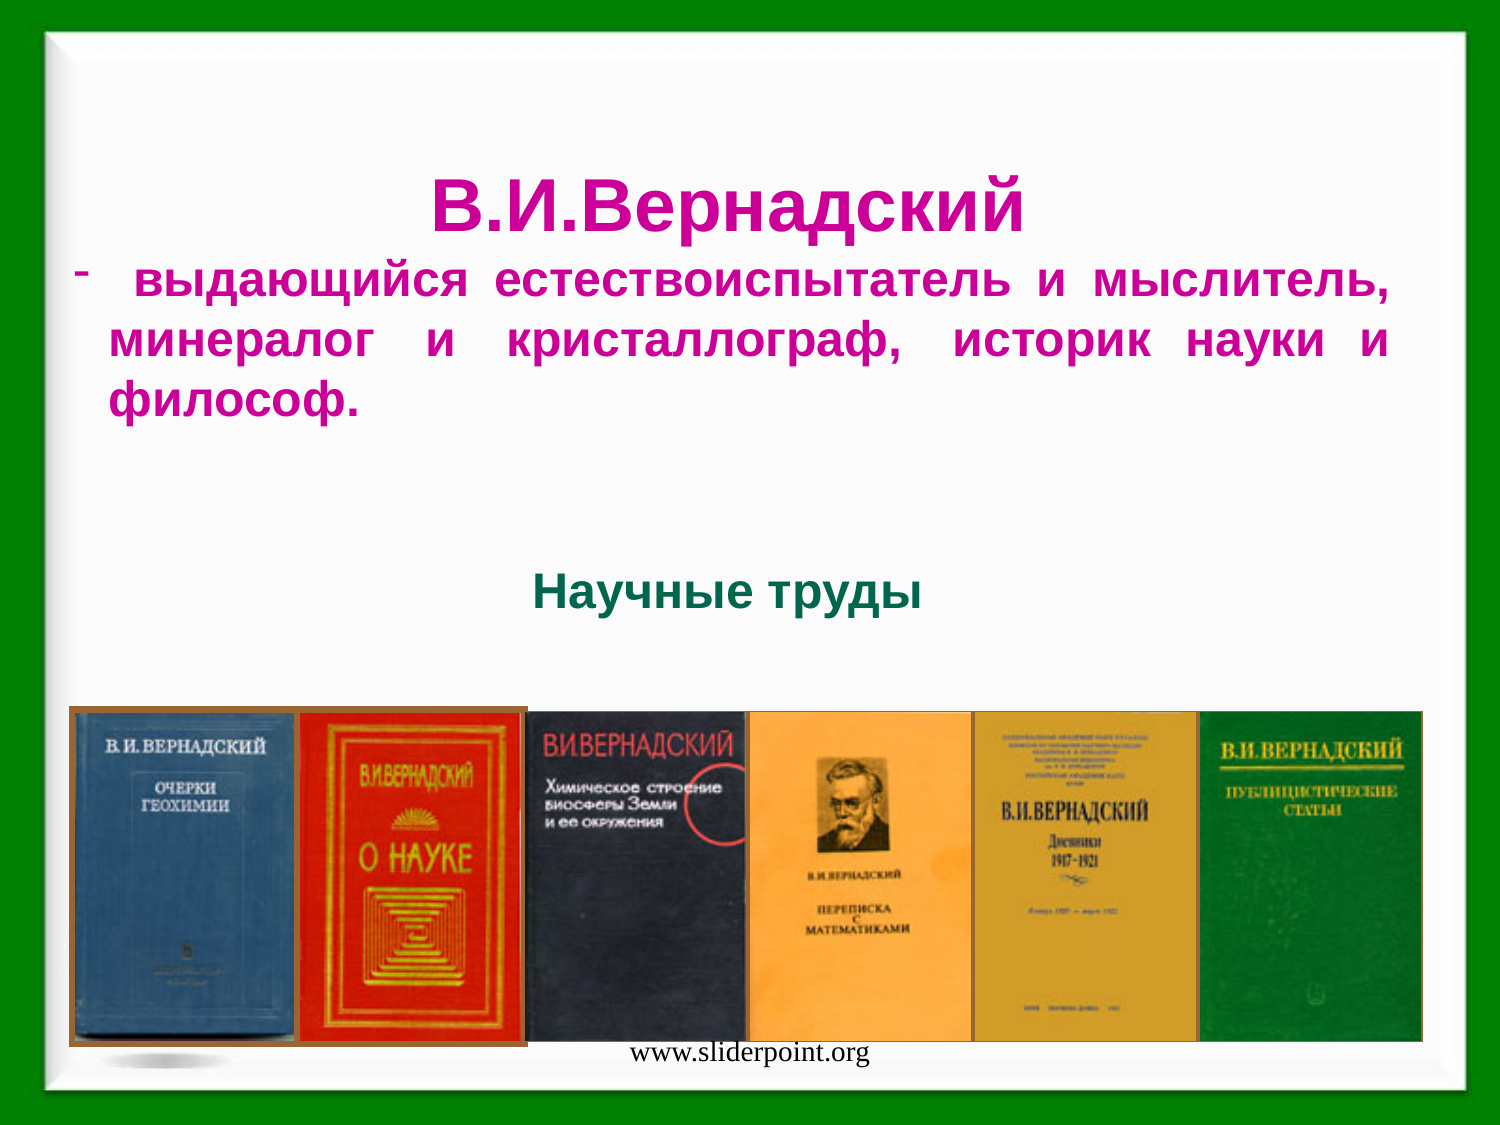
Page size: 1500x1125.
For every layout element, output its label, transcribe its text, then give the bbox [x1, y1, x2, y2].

text_box Научные труды [517, 550, 939, 626]
text_box В.И.Вернадский выдающийся естествоиспытатель и мыслитель, минералог и кристаллограф, историк науки и философ. [58, 46, 1407, 582]
footer www.sliderpoint.org [512, 1049, 988, 1101]
picture [0, 0, 1500, 1125]
